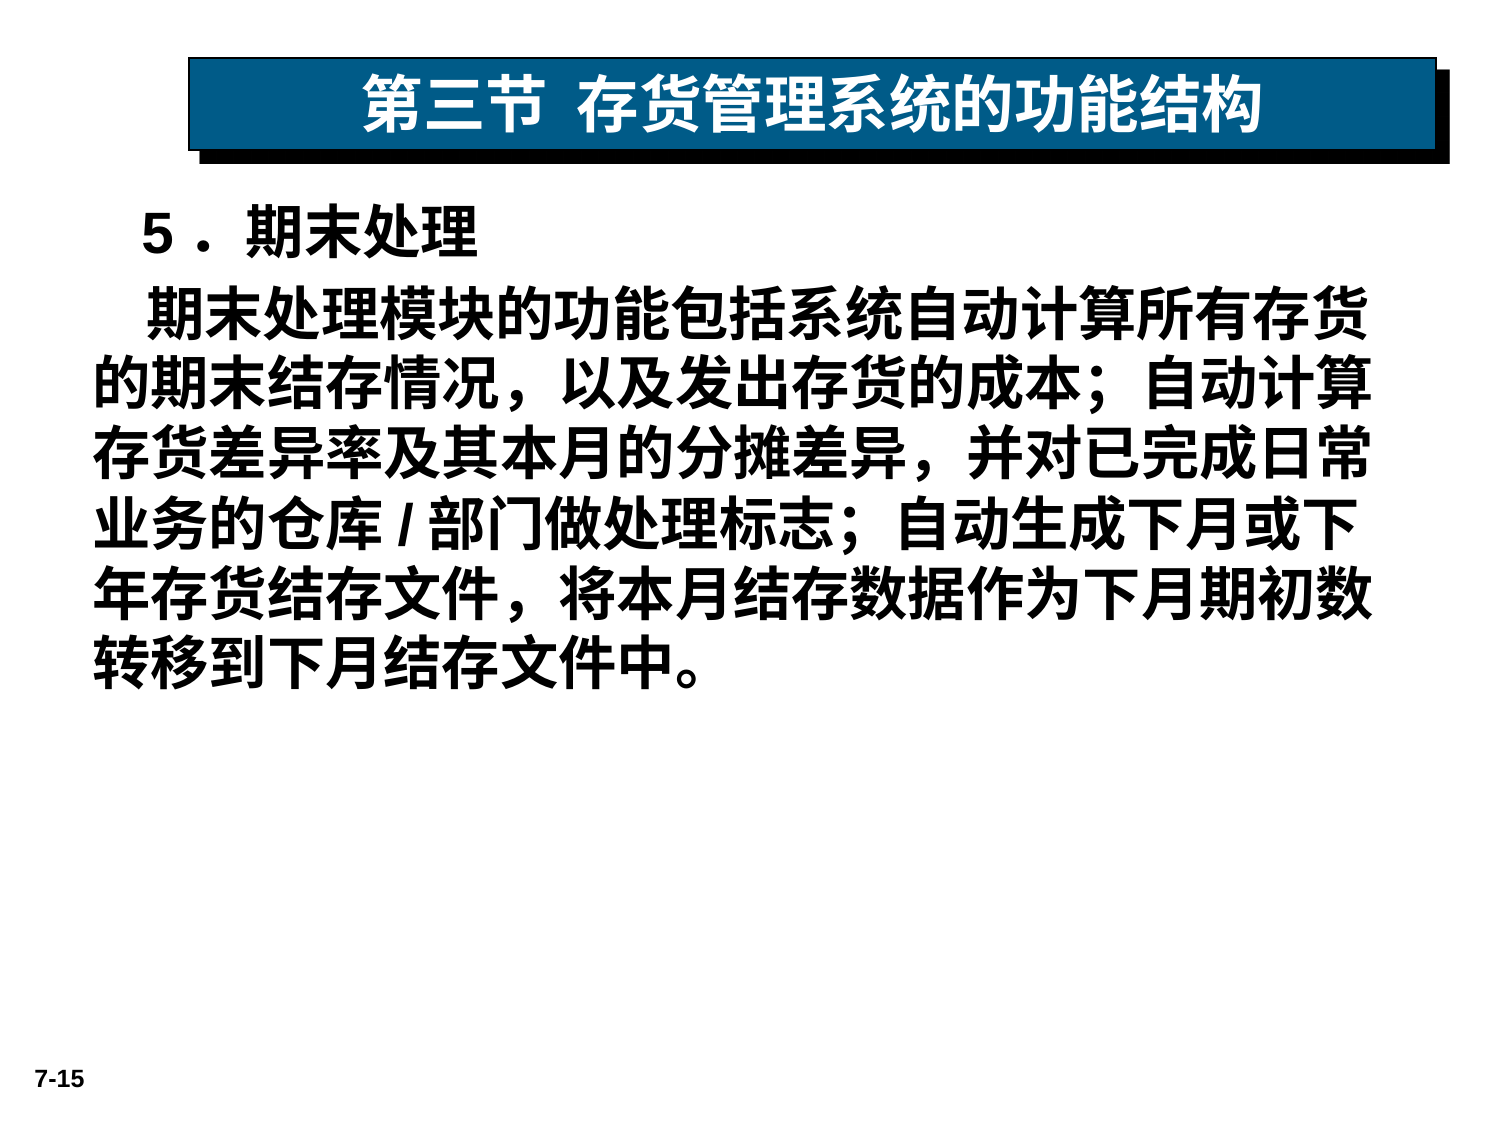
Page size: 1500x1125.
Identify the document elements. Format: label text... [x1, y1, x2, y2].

list 5．期末处理 期末处理模块的功能包括系统自动计算所有存货的期末结存情况，以及发出存货的成本；自动计算存货差异率及其本月的分摊差异，并对已完成日常业务的仓库/部门做处理标志；自动生成下月或下年存货结存文件，将本月结存数据作为下月期初数转移到下月结存文件中。 [62, 187, 1438, 976]
title 第三节 存货管理系统的功能结构 [188, 57, 1437, 151]
